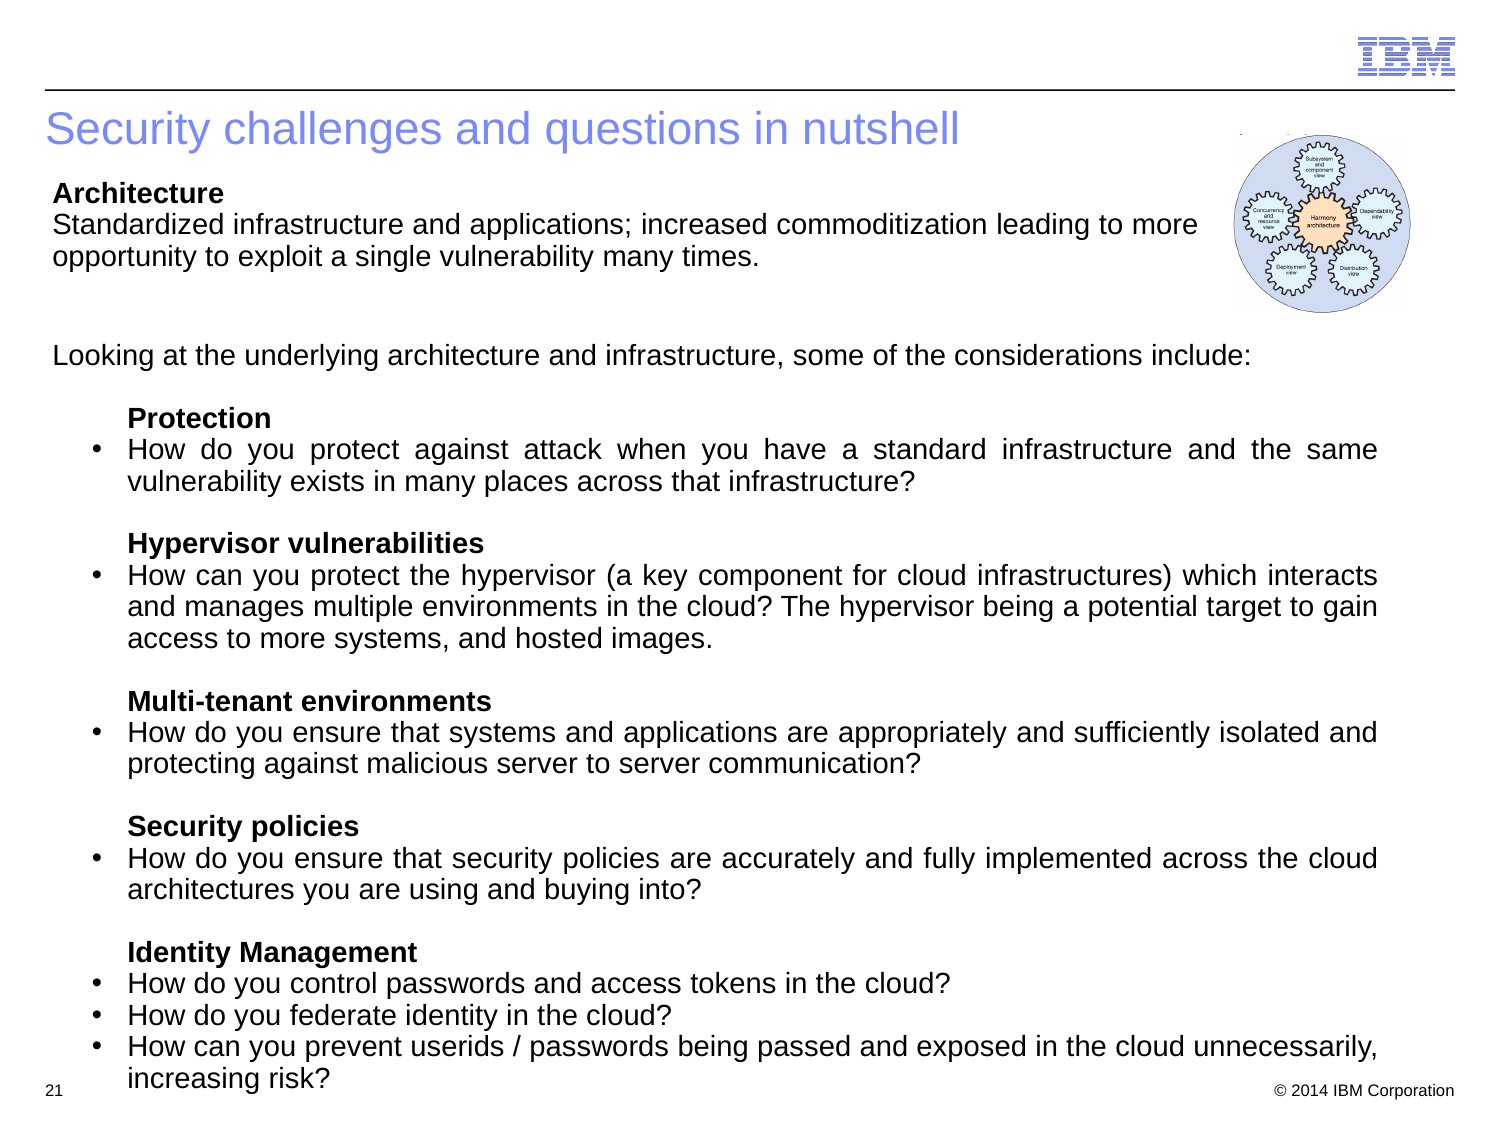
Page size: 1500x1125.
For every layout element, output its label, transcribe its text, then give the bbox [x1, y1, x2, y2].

picture [1229, 134, 1414, 316]
text_box Architecture Standardized infrastructure and applications; increased commoditization leading to more opportunity to exploit a single vulnerability many times. [37, 170, 1215, 343]
slide_number 21 [29, 1072, 91, 1103]
text_box Looking at the underlying architecture and infrastructure, some of the considerations include: Protection How do you protect against attack when you have a standard infrastructure and the same vulnerability exists in many places across that infrastructure? Hypervisor vulnerabilities How can you protect the hypervisor (a key component for cloud infrastructures) which interacts and manages multiple environments in the cloud? The hypervisor being a potential target to gain access to more systems, and hosted images. Multi-tenant environments How do you ensure that systems and applications are appropriately and sufficiently isolated and protecting against malicious server to server communication? Security policies How do you ensure that security policies are accurately and fully implemented across the cloud architectures you are using and buying into? Identity Management How do you control passwords and access tokens in the cloud? How do you federate identity in the cloud? How can you prevent userids / passwords being passed and exposed in the cloud unnecessarily, increasing risk? [37, 172, 1395, 1102]
title Security challenges and questions in nutshell [29, 97, 1456, 203]
picture [1358, 37, 1455, 76]
